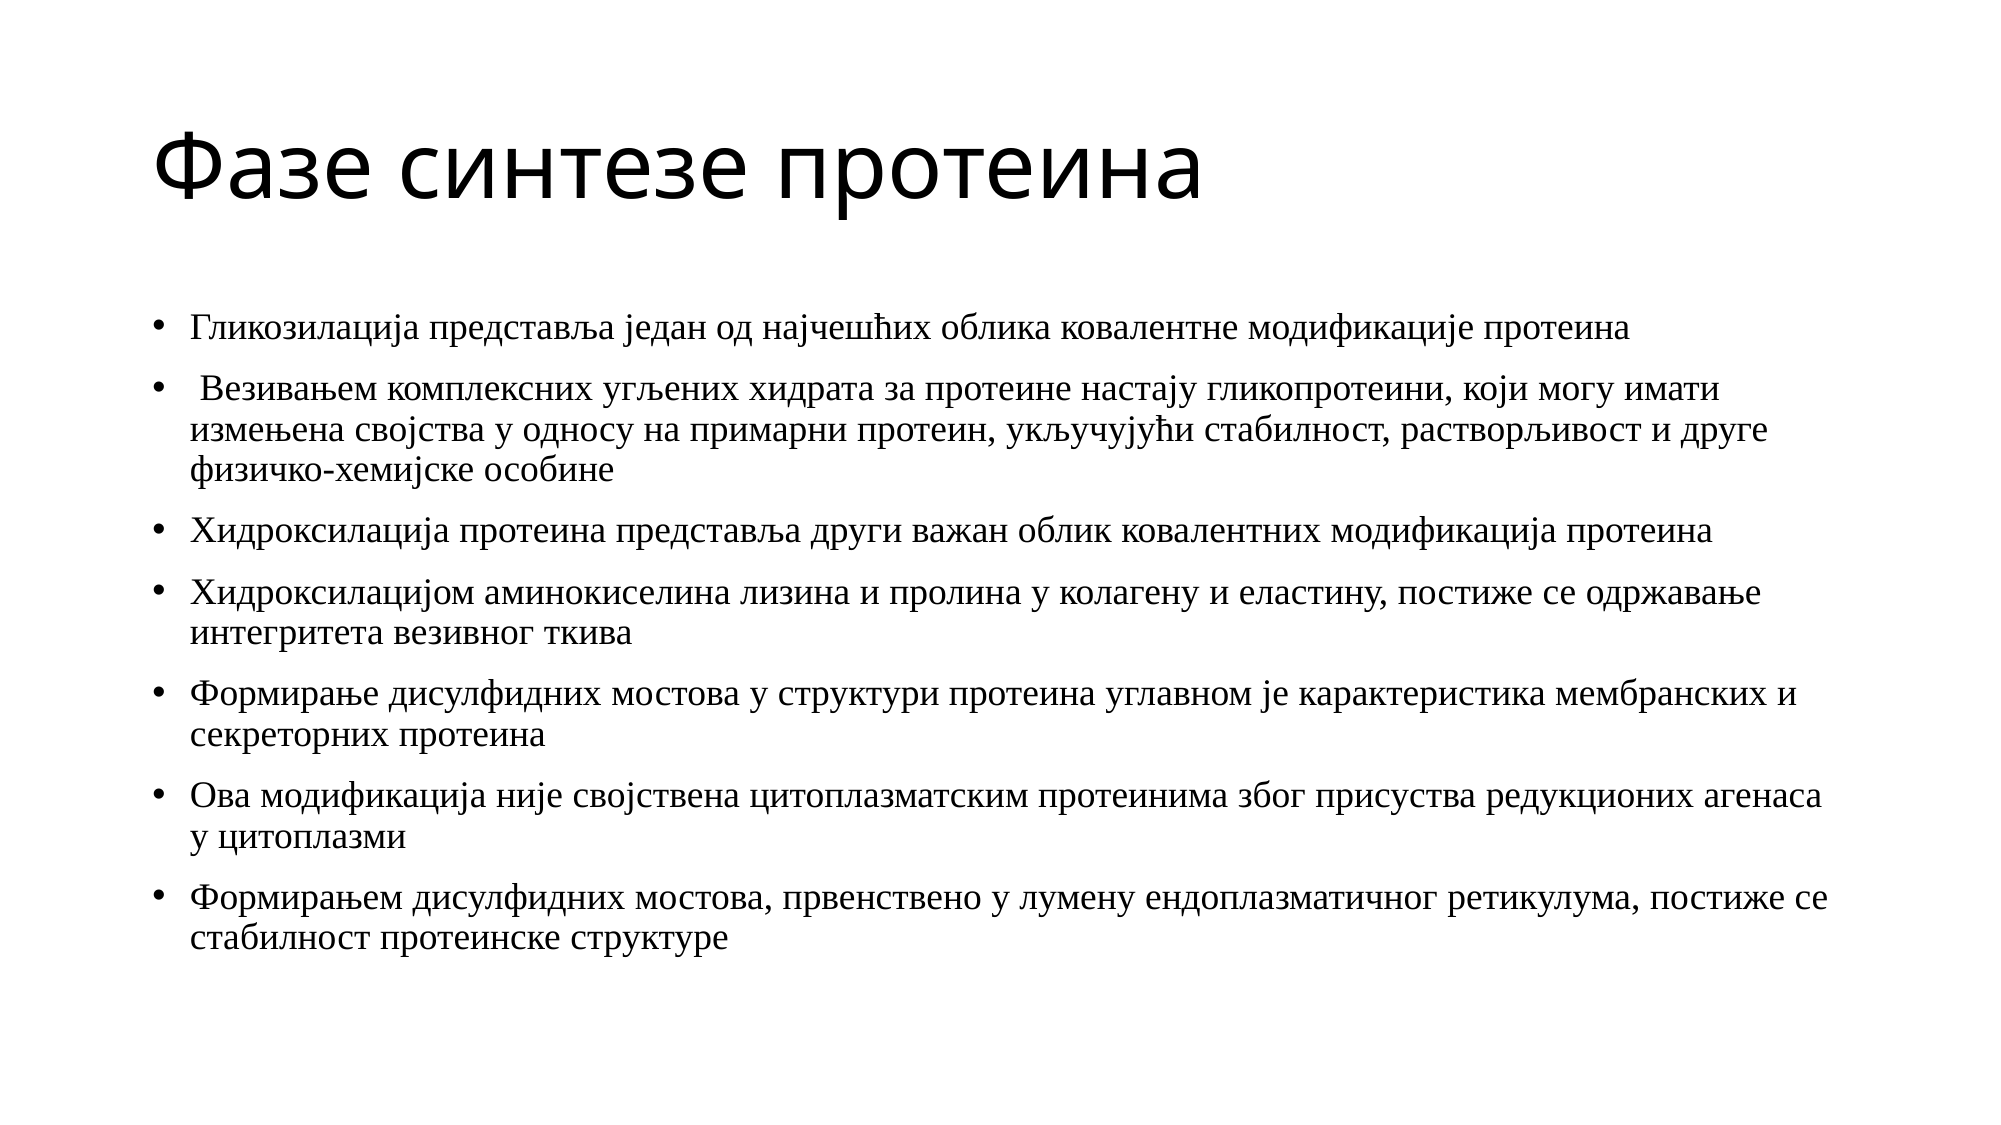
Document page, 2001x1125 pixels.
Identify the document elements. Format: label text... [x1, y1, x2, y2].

title Фазе синтезе протеина [137, 59, 1863, 278]
list Гликозилација представља један од најчешћих облика ковалентне модификације протеина Везивањем комплексних угљених хидрата за протеине настају гликопротеини, који могу имати измењена својства у односу на примарни протеин, укључујући стабилност, растворљивост и друге физичко-хемијске особине Хидроксилација протеина представља други важан облик ковалентних модификација протеина Хидроксилацијом аминокиселина лизина и пролина у колагену и еластину, постиже се одржавање интегритета везивног ткива Формирање дисулфидних мостова у структури протеина углавном је карактеристика мембранских и секреторних протеина Ова модификација није својствена цитоплазматским протеинима због присуства редукционих агенаса у цитоплазми Формирањем дисулфидних мостова, првенствено у лумену ендоплазматичног ретикулума, постиже се стабилност протеинске структуре [137, 299, 1863, 1014]
